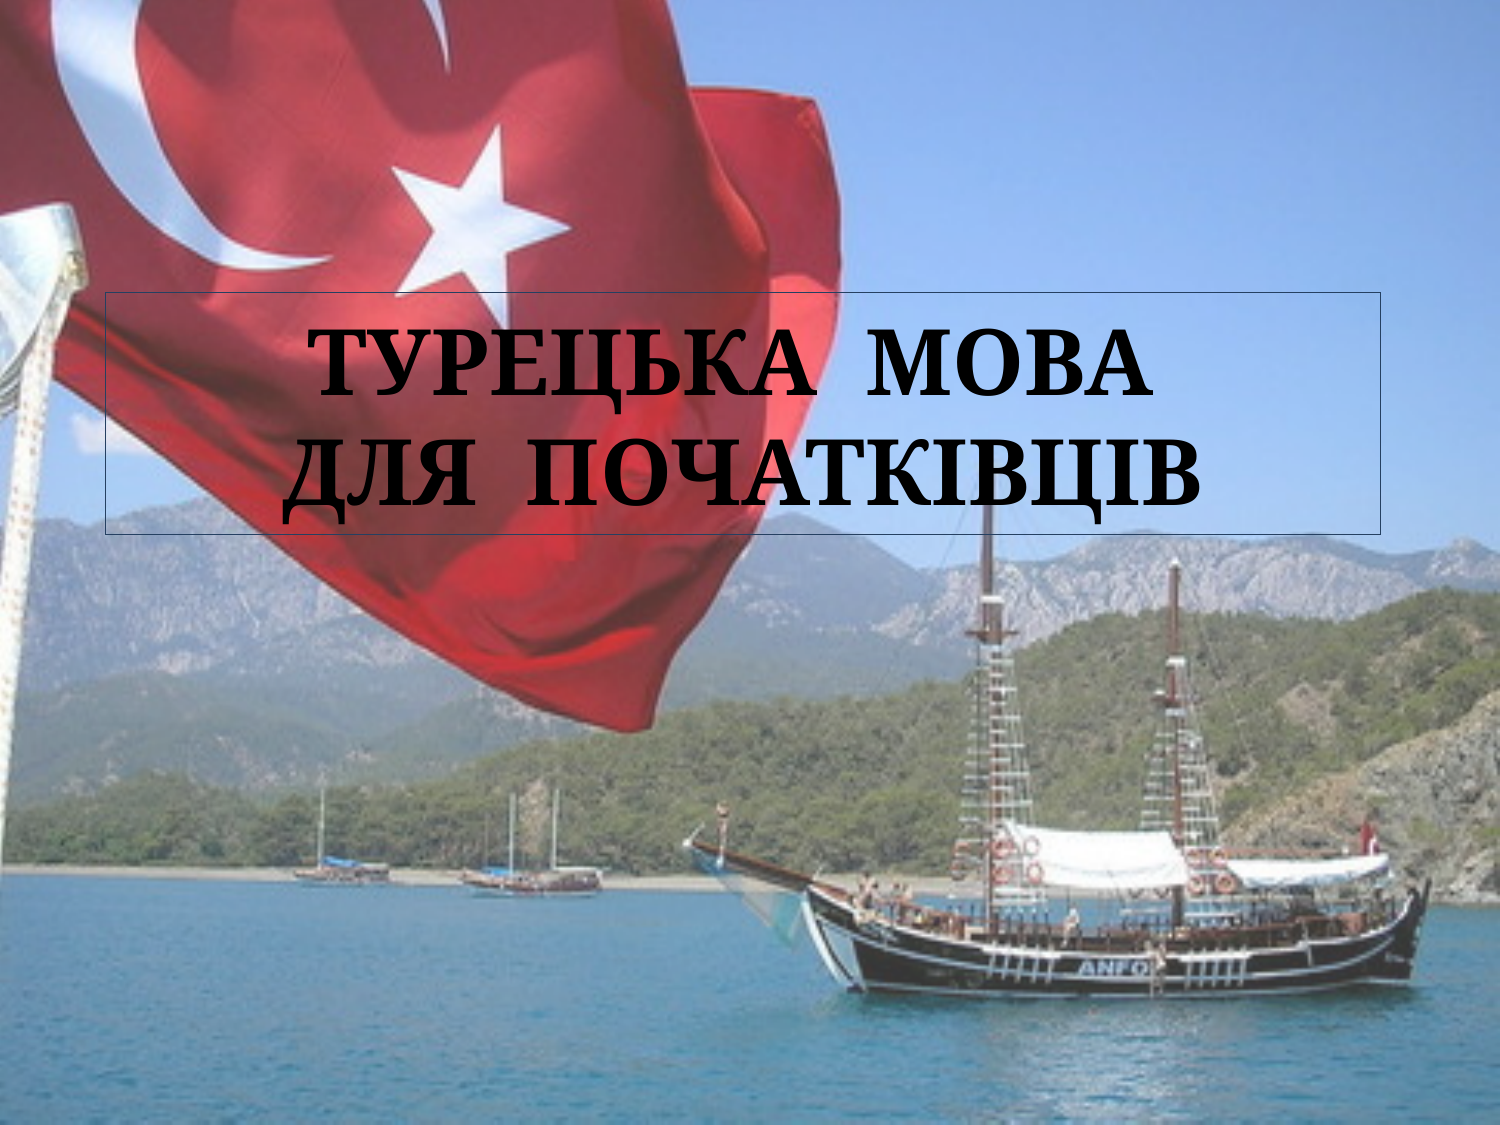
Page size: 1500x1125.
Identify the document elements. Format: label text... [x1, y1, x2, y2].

title ТУРЕЦЬКА МОВА ДЛЯ ПОЧАТКІВЦІВ [105, 292, 1381, 535]
